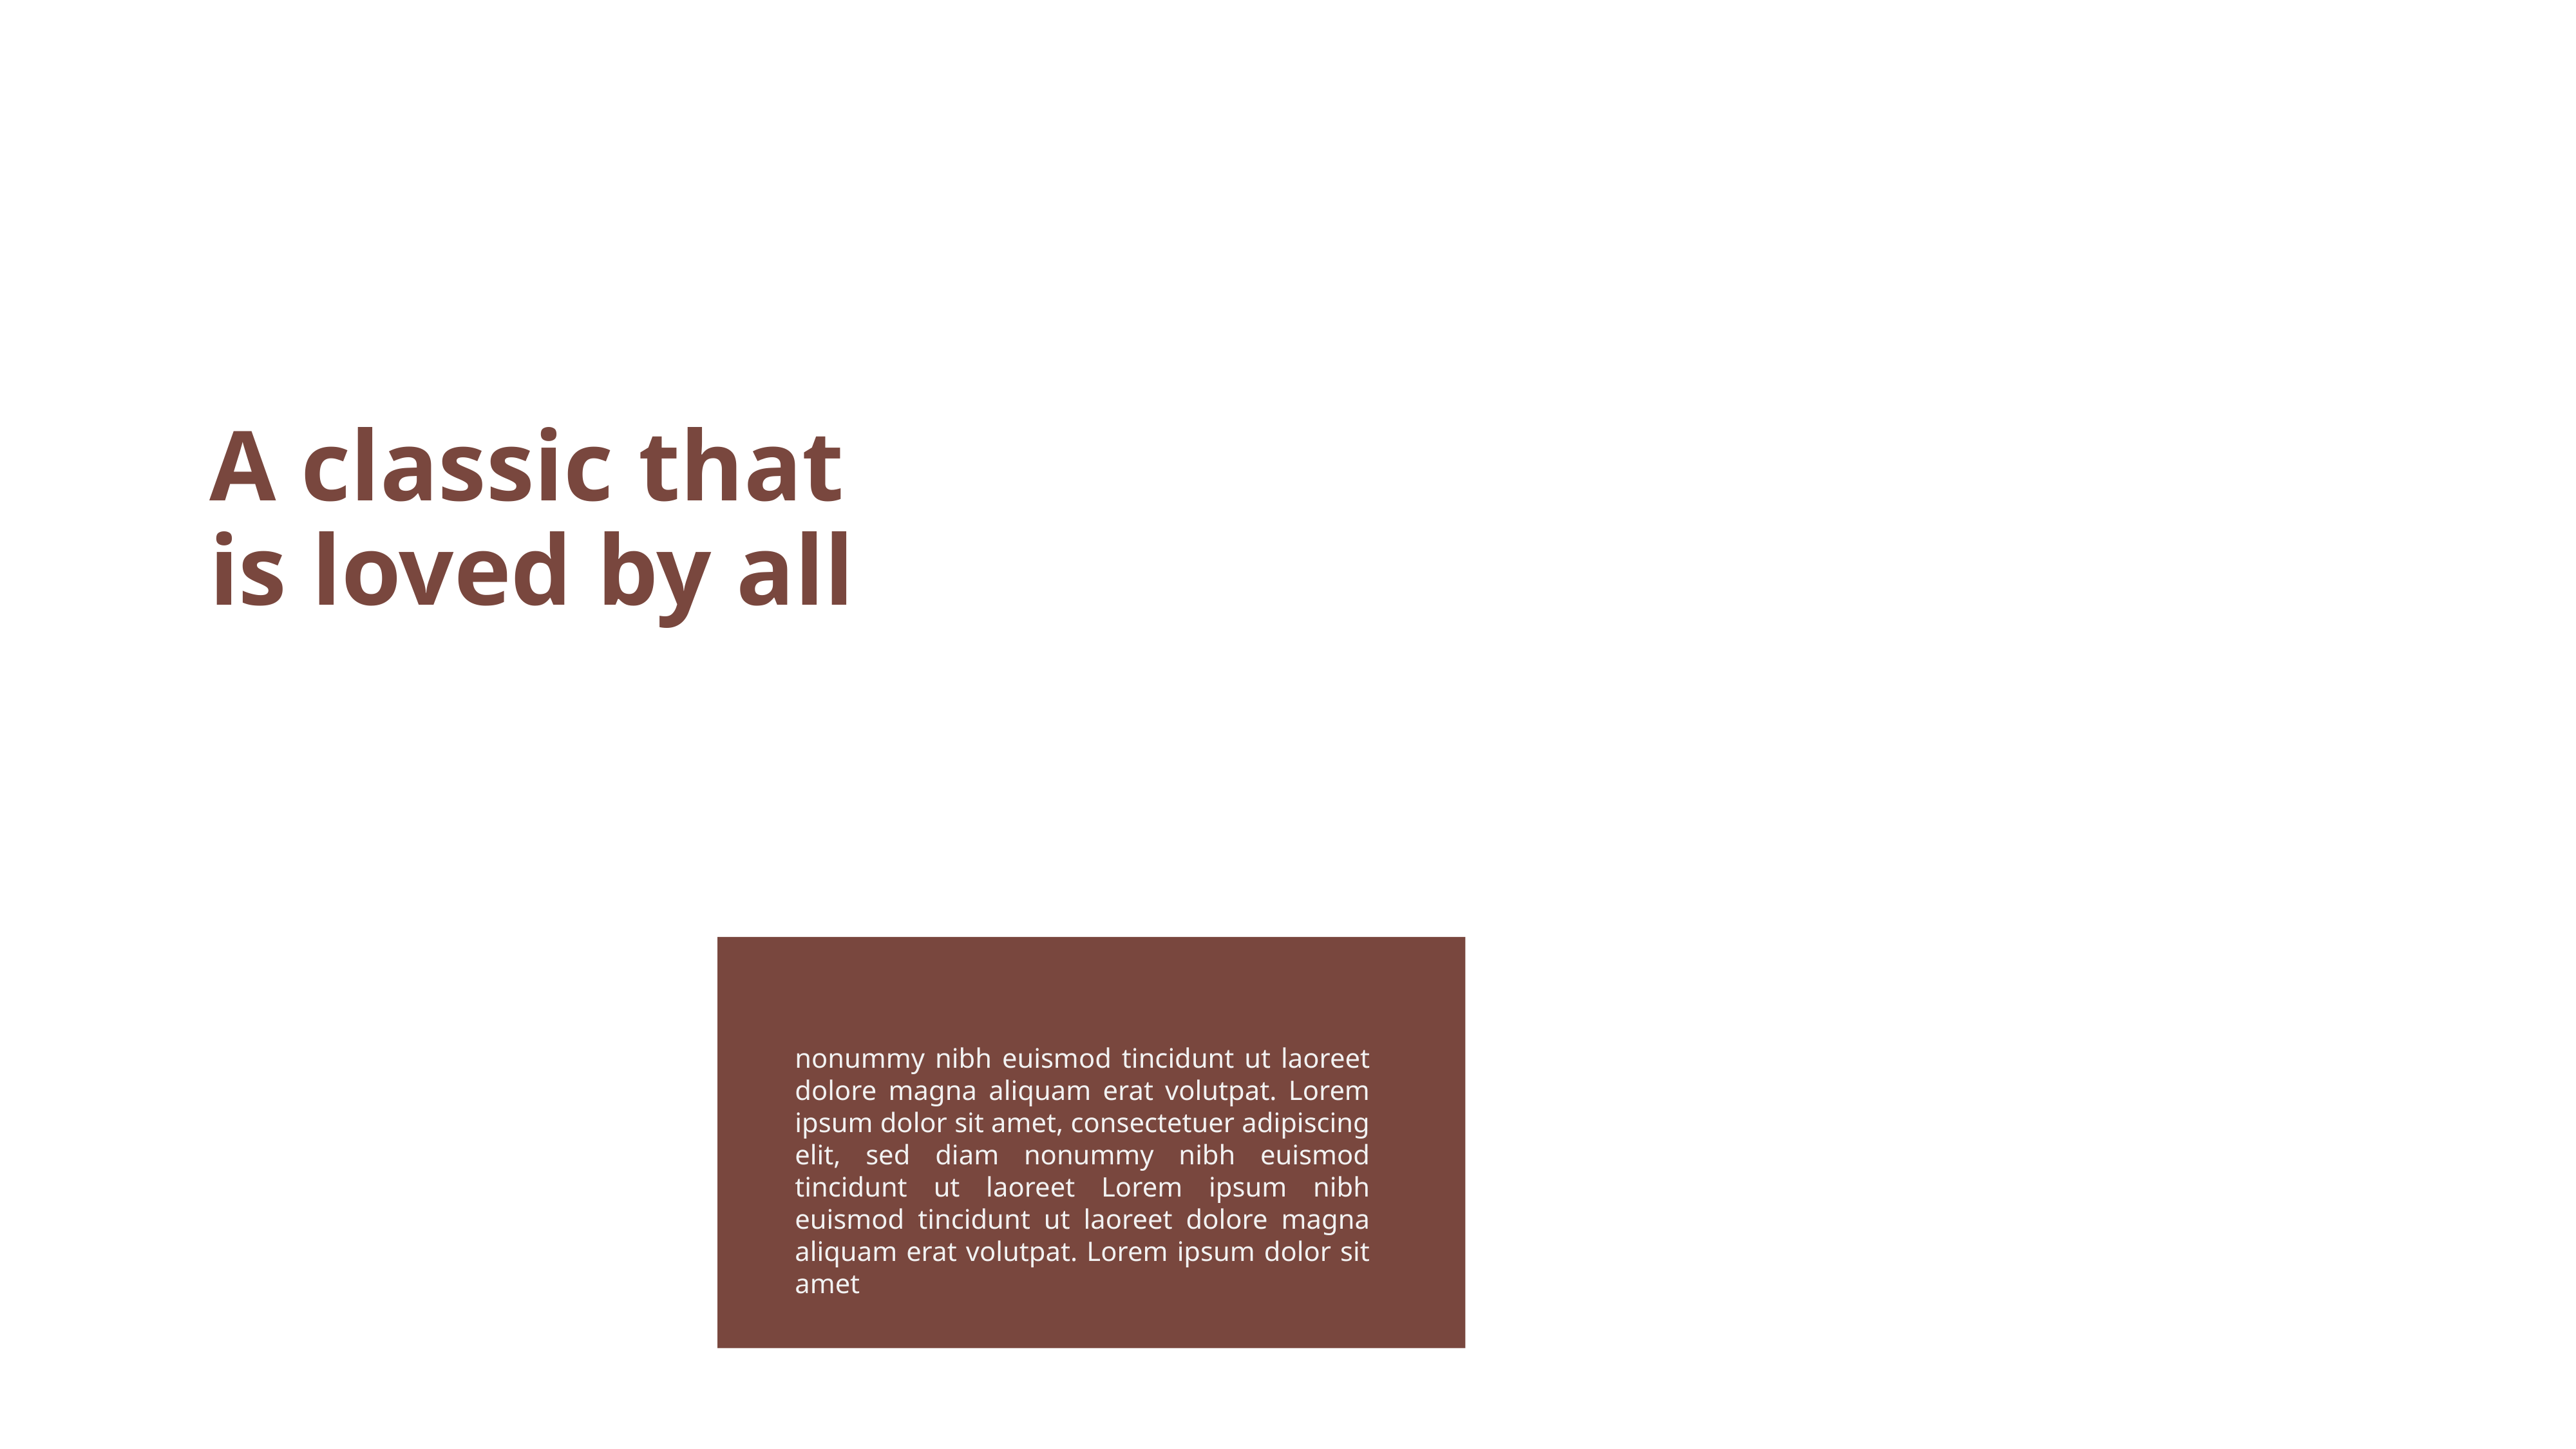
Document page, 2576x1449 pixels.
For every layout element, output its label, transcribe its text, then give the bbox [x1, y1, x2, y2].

text_box [717, 936, 1287, 1349]
text_box nonummy nibh euismod tincidunt ut laoreet dolore magna aliquam erat volutpat. Lorem ipsum dolor sit amet, consectetuer adipiscing elit, sed diam nonummy nibh euismod tincidunt ut laoreet Lorem ipsum nibh euismod tincidunt ut laoreet dolore magna aliquam erat volutpat. Lorem ipsum dolor sit amet [785, 1036, 1287, 1273]
picture [1082, 100, 2429, 1349]
text_box A classic that is loved by all [200, 412, 885, 649]
